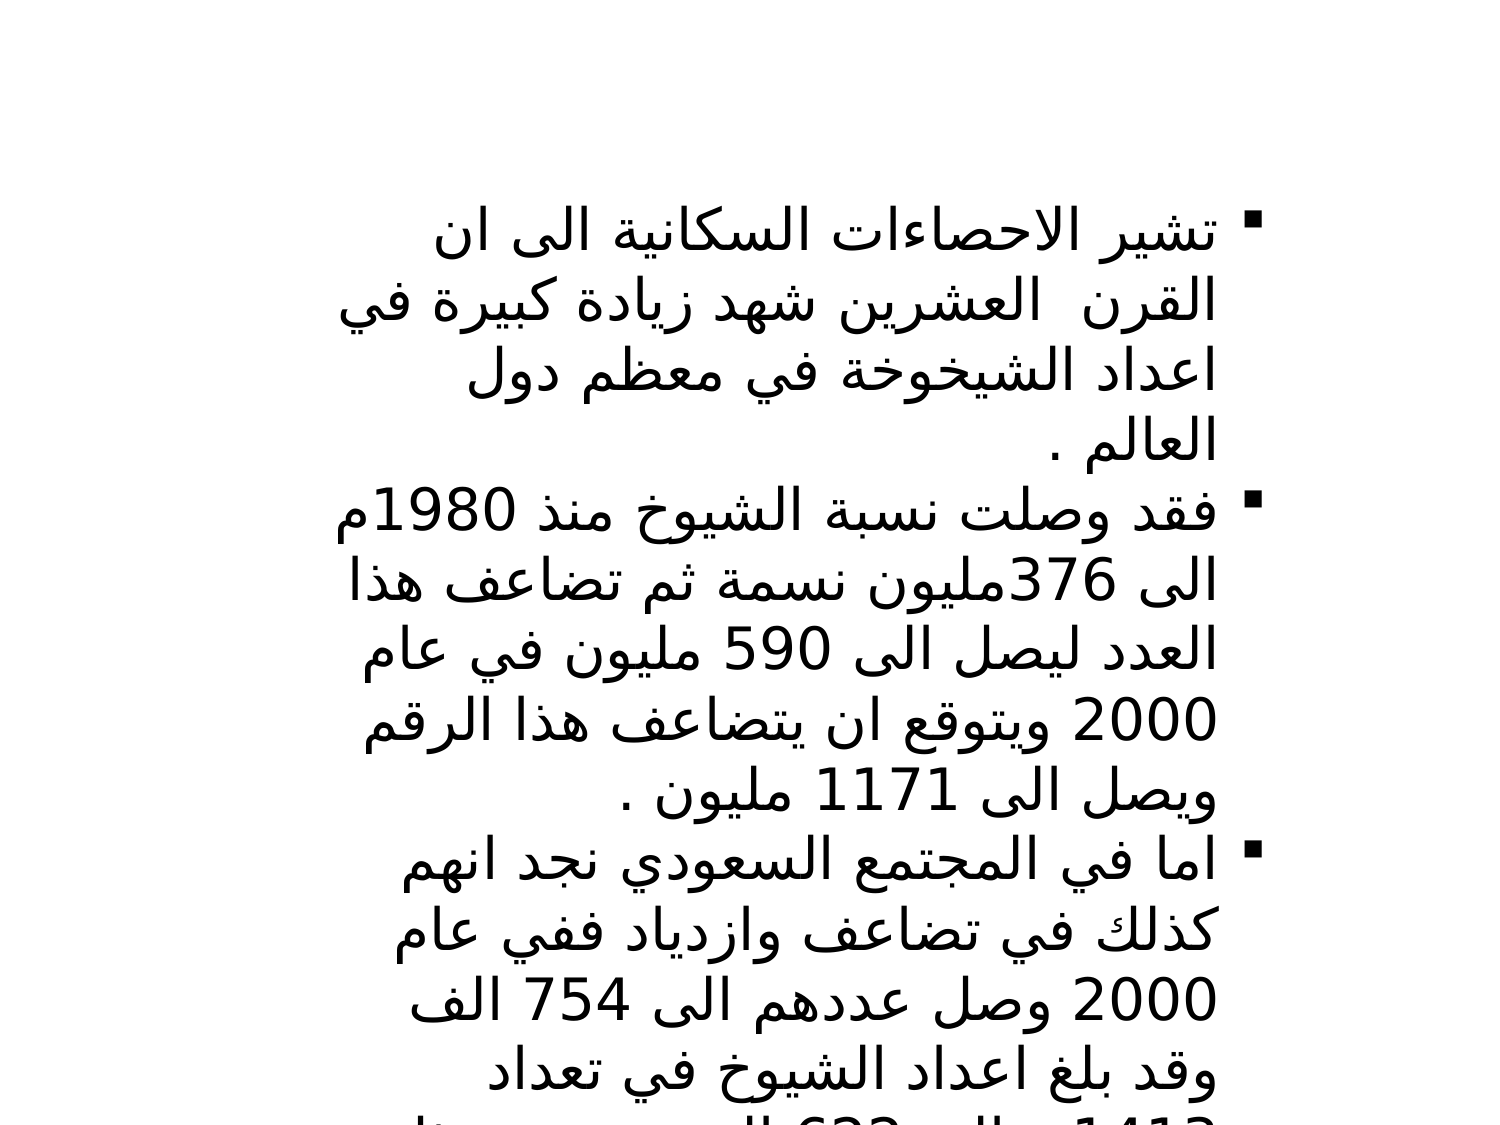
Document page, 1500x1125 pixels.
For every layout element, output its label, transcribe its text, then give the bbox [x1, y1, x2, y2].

text_box تشير الاحصاءات السكانية الى ان القرن العشرين شهد زيادة كبيرة في اعداد الشيخوخة في معظم دول العالم . فقد وصلت نسبة الشيوخ منذ 1980م الى 376مليون نسمة ثم تضاعف هذا العدد ليصل الى 590 مليون في عام 2000 ويتوقع ان يتضاعف هذا الرقم ويصل الى 1171 مليون . اما في المجتمع السعودي نجد انهم كذلك في تضاعف وازدياد ففي عام 2000 وصل عددهم الى 754 الف وقد بلغ اعداد الشيوخ في تعداد 1413هـ الى 622 الف مسن يمثل الذكور منه 355 الف مسن والاناث 735 . وترجع اسباب هذه الزيادة الى ارتفاع مستوى الرعاية الصحية والعلاجية والوقائية . [312, 184, 1282, 1125]
